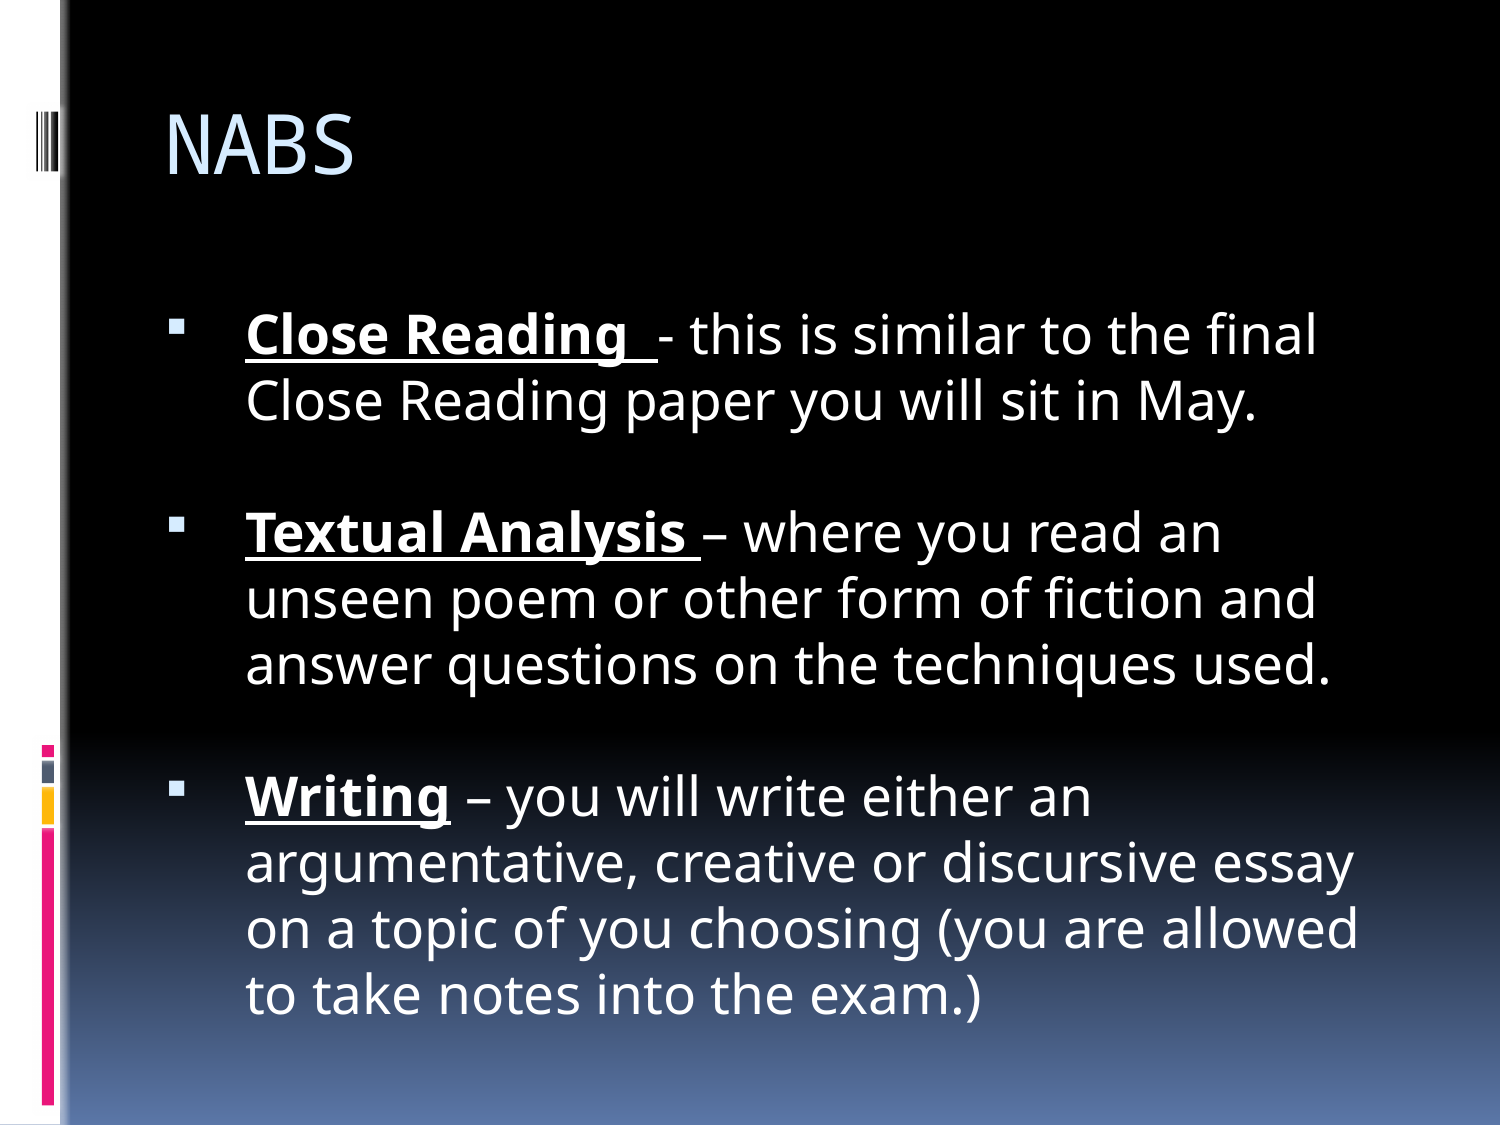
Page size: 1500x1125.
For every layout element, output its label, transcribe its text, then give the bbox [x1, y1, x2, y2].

title NABS [150, 83, 1425, 234]
list Close Reading - this is similar to the final Close Reading paper you will sit in May. Textual Analysis – where you read an unseen poem or other form of fiction and answer questions on the techniques used. Writing – you will write either an argumentative, creative or discursive essay on a topic of you choosing (you are allowed to take notes into the exam.) [150, 292, 1425, 1043]
